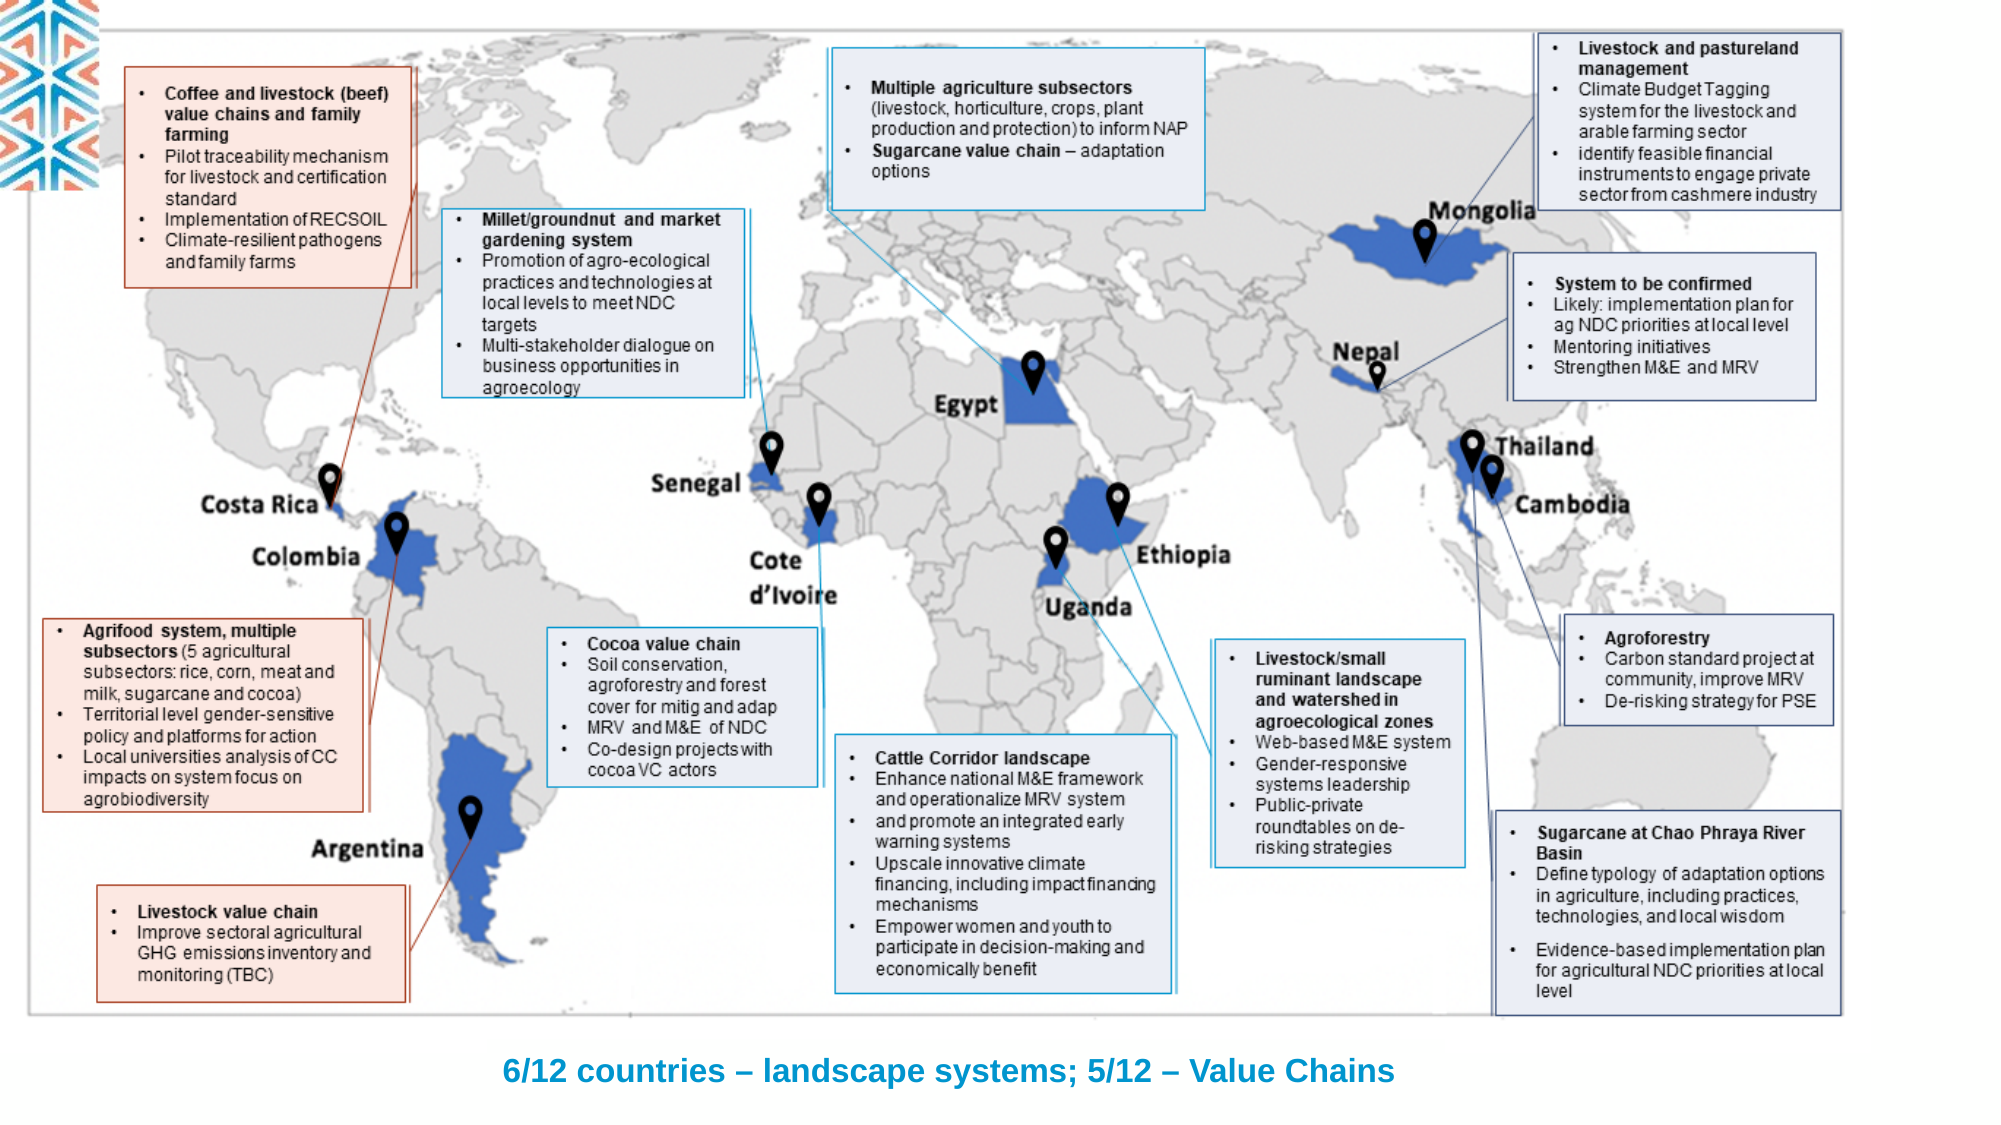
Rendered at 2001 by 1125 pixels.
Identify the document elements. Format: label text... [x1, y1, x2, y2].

text_box 6/12 countries – landscape systems; 5/12 – Value Chains [487, 1053, 1445, 1099]
picture [0, 0, 1871, 1053]
